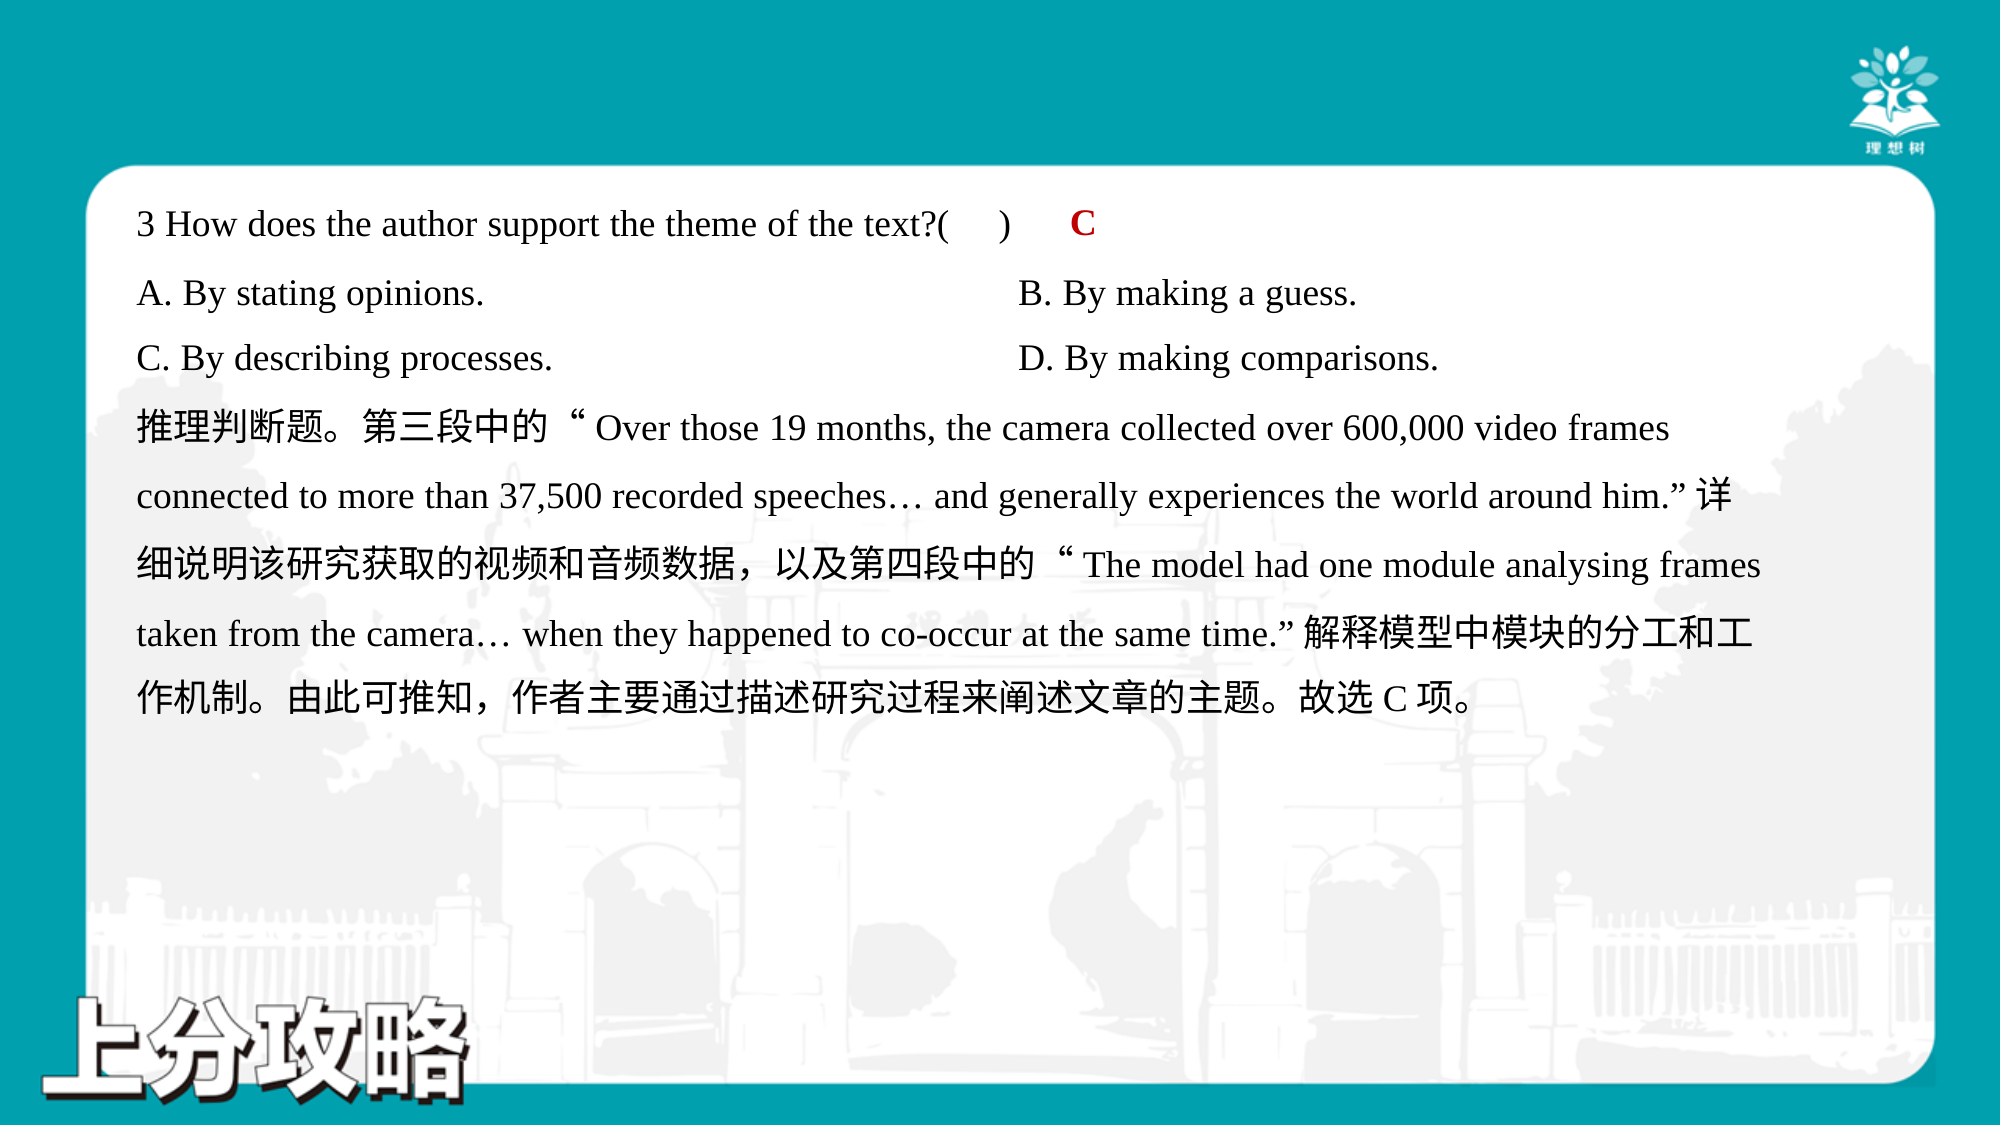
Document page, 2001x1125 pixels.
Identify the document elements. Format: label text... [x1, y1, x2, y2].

picture [0, 0, 2000, 1125]
text_box A. By stating opinions. B. By making a guess. C. By describing processes. D. By making comparisons. [136, 244, 1865, 371]
text_box 推理判断题。第三段中的“Over those 19 months, the camera collected over 600,000 video frames connected to more than 37,500 recorded speeches… and generally experiences the world around him.”详 细说明该研究获取的视频和音频数据，以及第四段中的“The model had one module analysing frames taken from the camera… when they happened to co-occur at the same time.”解释模型中模块的分工和工 作机制。由此可推知，作者主要通过描述研究过程来阐述文章的主题。故选C项。 [136, 379, 1865, 713]
text_box 3 How does the author support the theme of the text?( ) [136, 176, 1865, 237]
text_box C [1056, 176, 1111, 236]
